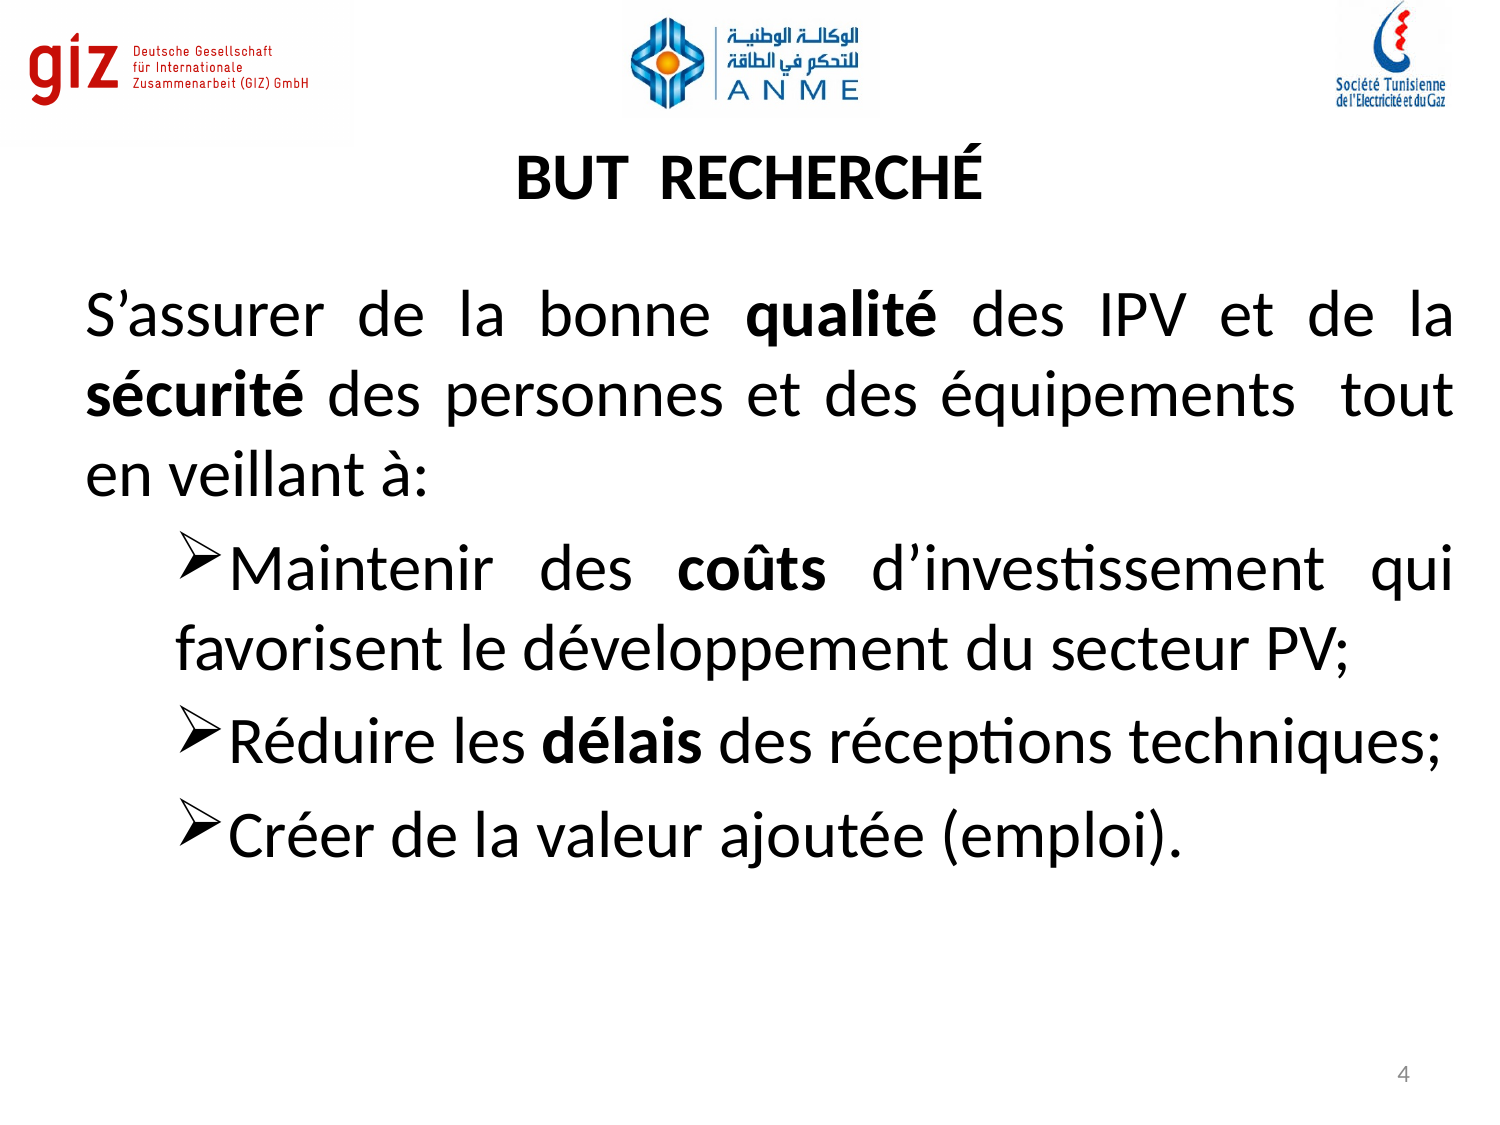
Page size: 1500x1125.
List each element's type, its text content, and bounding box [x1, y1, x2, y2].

slide_number 4 [1074, 1042, 1425, 1103]
picture [0, 0, 354, 147]
picture [622, 0, 880, 113]
title BUT RECHERCHÉ [74, 113, 1426, 233]
list S’assurer de la bonne qualité des IPV et de la sécurité des personnes et des équipements tout en veillant à: Maintenir des coûts d’investissement qui favorisent le développement du secteur PV; Réduire les délais des réceptions techniques; Créer de la valeur ajoutée (emploi). [40, 262, 1471, 1006]
picture [1312, 0, 1474, 108]
